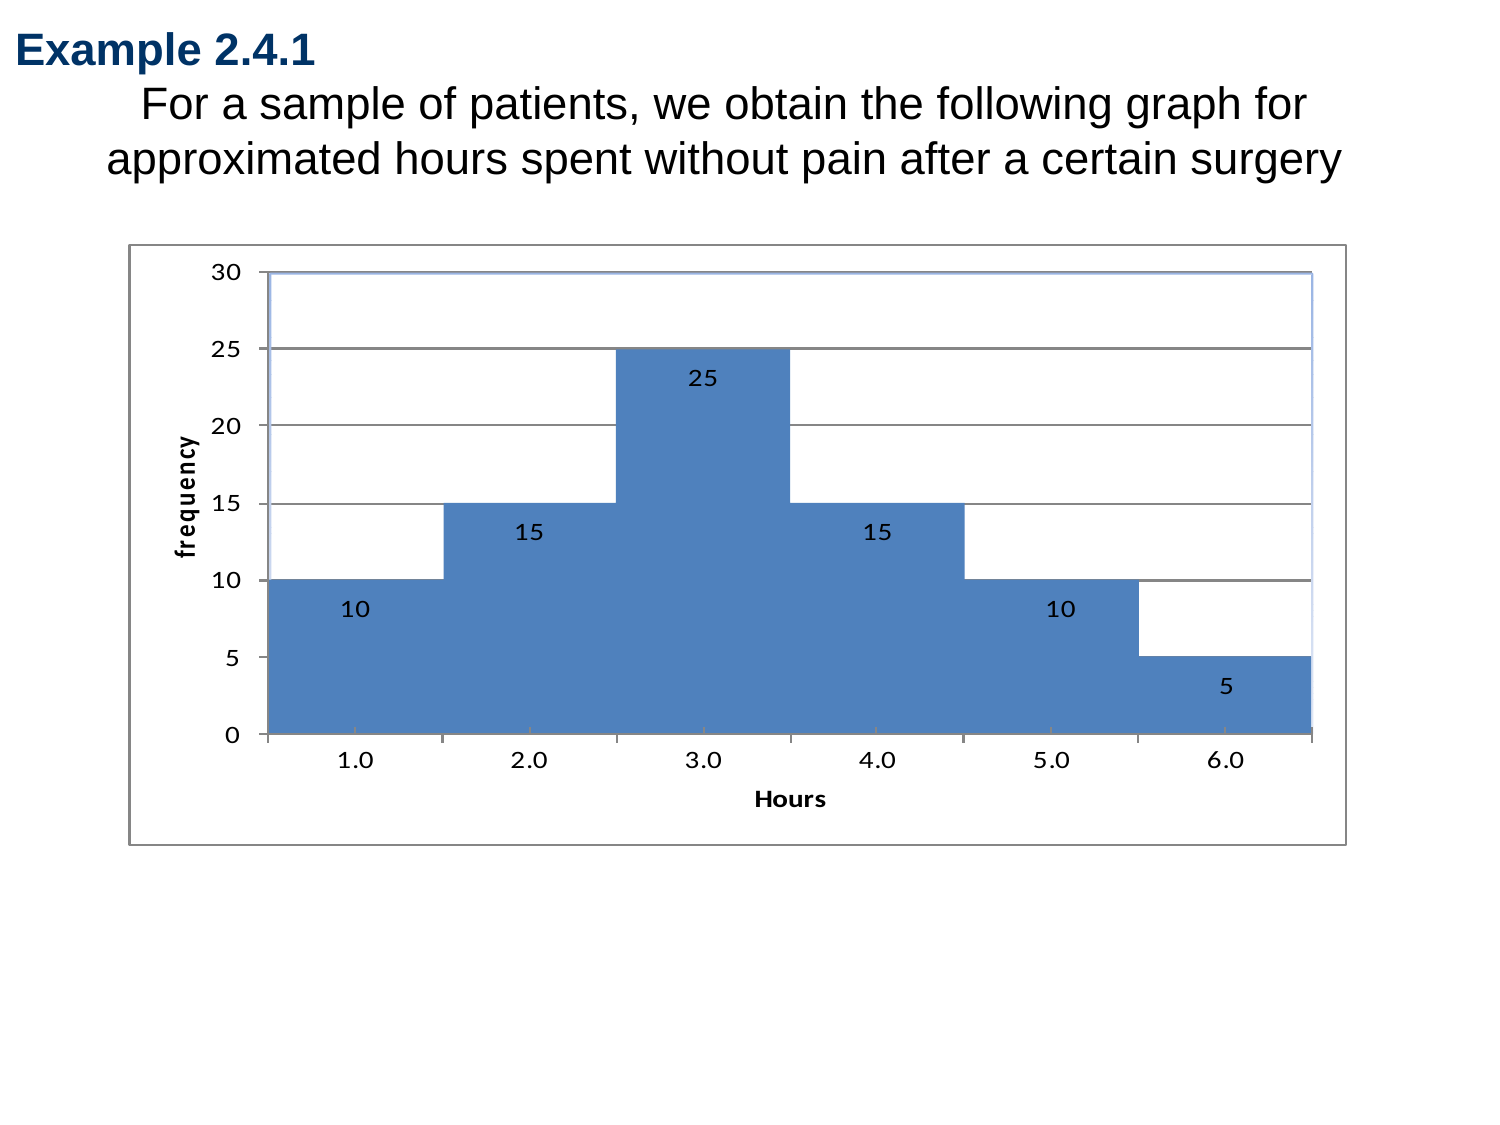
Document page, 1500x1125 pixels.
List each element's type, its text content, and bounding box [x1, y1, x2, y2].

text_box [116, 234, 1357, 855]
text_box Example 2.4.1 For a sample of patients, we obtain the following graph for approximated hours spent without pain after a certain surgery [0, 11, 1450, 247]
